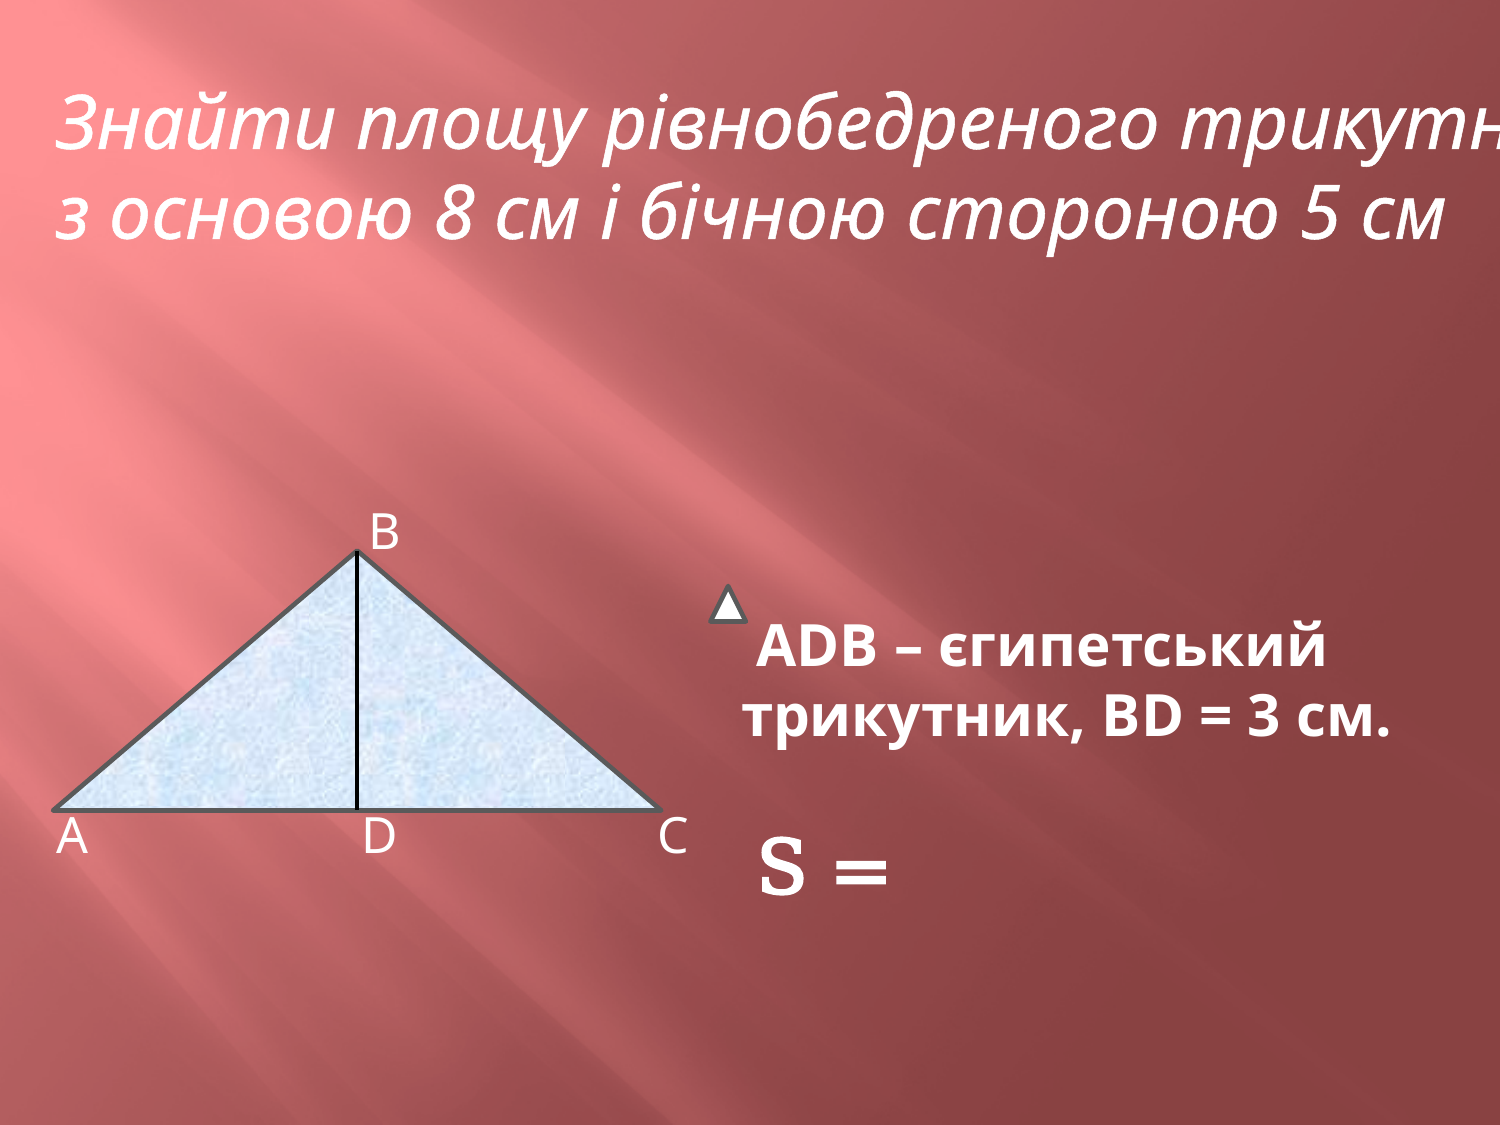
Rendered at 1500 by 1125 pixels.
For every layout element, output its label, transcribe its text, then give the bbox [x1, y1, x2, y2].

text_box [50, 548, 664, 813]
text_box [708, 583, 748, 624]
text_box Знайти площу рівнобедреного трикутника з основою 8 см і бічною стороною 5 см [41, 66, 1500, 262]
list В А D С [29, 432, 715, 965]
